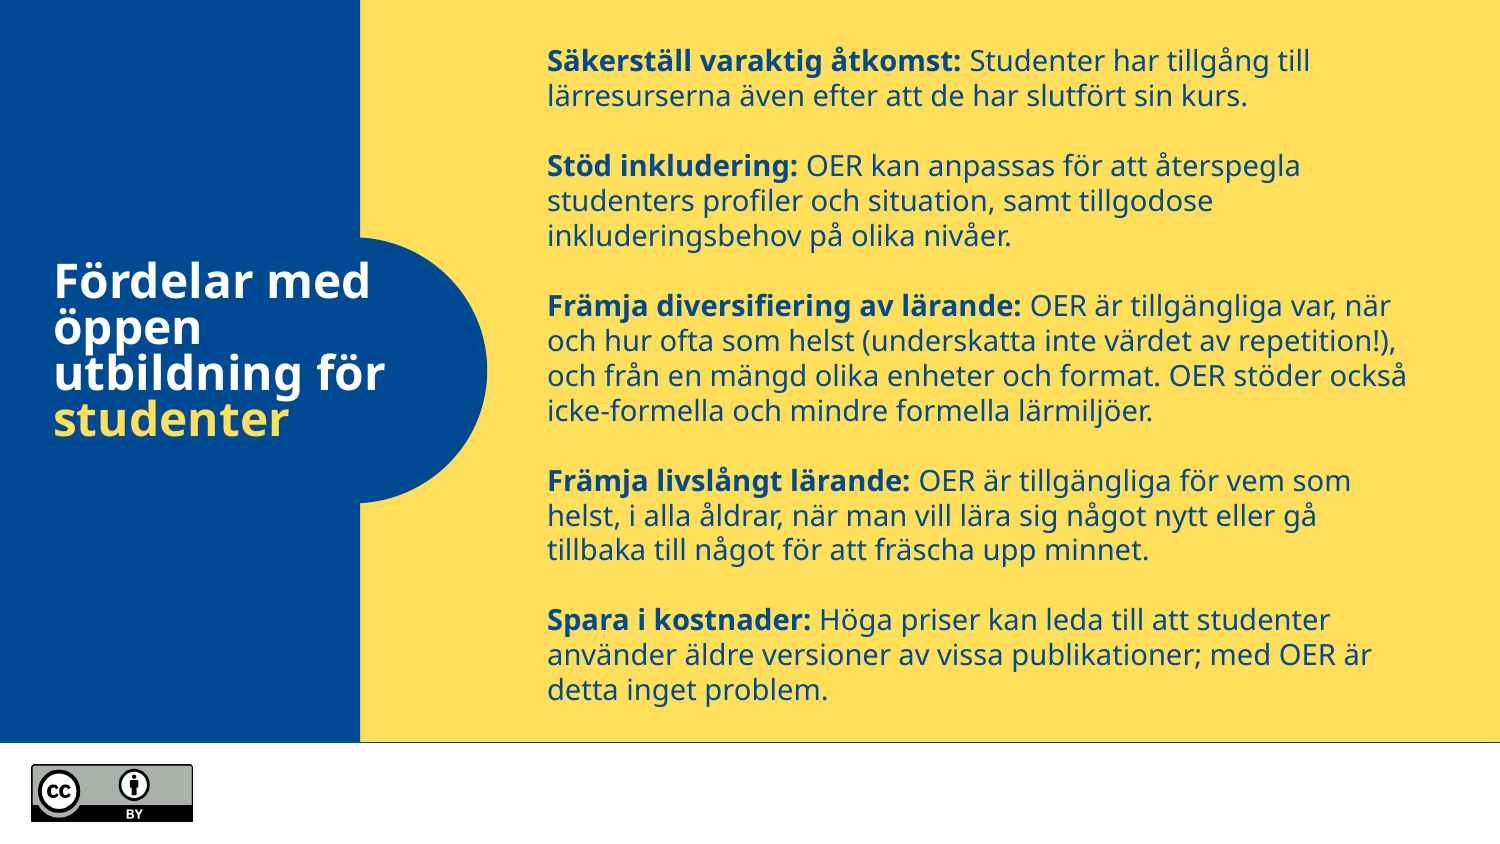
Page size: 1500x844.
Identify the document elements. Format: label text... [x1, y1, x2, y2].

text_box [0, 0, 361, 742]
text_box [304, 237, 401, 246]
picture [31, 764, 193, 822]
text_box [0, 750, 1500, 844]
text_box Säkerställ varaktig åtkomst: Studenter har tillgång till lärresurserna även efter att de har slutfört sin kurs. Stöd inkludering: OER kan anpassas för att återspegla studenters profiler och situation, samt tillgodose inkluderingsbehov på olika nivåer. Främja diversifiering av lärande: OER är tillgängliga var, när och hur ofta som helst (underskatta inte värdet av repetition!), och från en mängd olika enheter och format. OER stöder också icke-formella och mindre formella lärmiljöer. Främja livslångt lärande: OER är tillgängliga för vem som helst, i alla åldrar, när man vill lära sig något nytt eller gå tillbaka till något för att fräscha upp minnet. Spara i kostnader: Höga priser kan leda till att studenter använder äldre versioner av vissa publikationer; med OER är detta inget problem. [532, 27, 1426, 722]
text_box [254, 255, 488, 504]
text_box Fördelar med öppen utbildning för studenter [38, 246, 421, 461]
